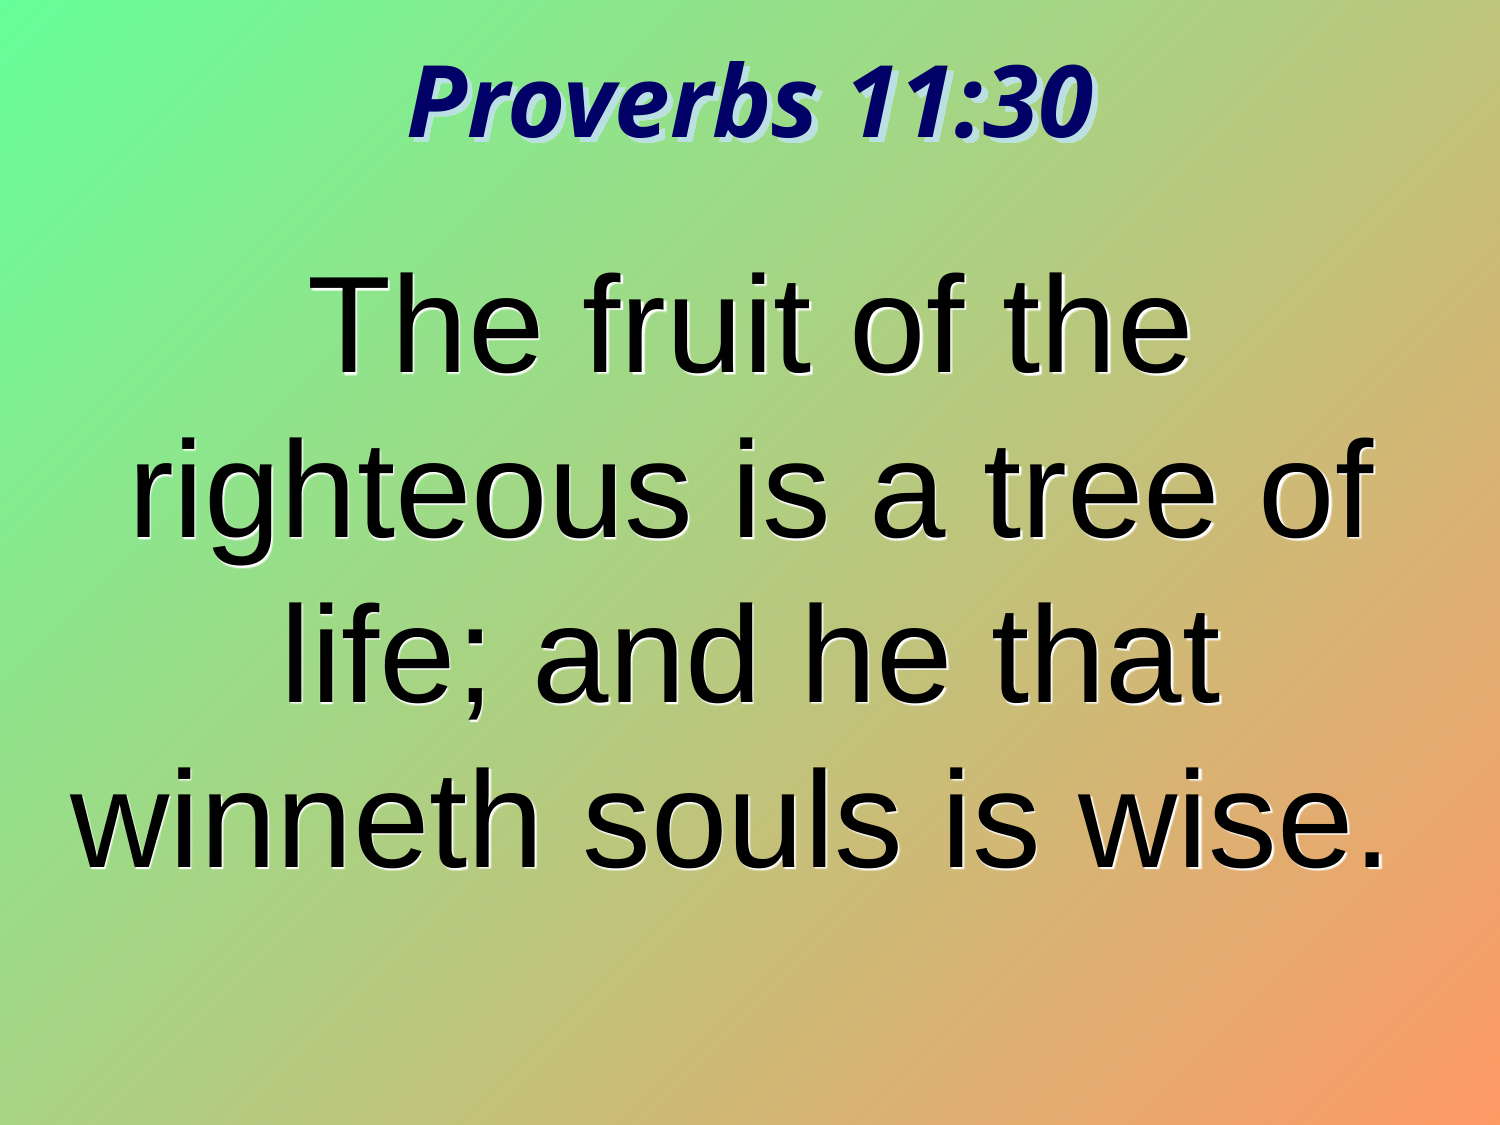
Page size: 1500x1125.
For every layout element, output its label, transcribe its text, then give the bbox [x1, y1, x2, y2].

text_box Proverbs 11:30 [0, 29, 1500, 165]
text_box The fruit of the righteous is a tree of life; and he that winneth souls is wise. [53, 227, 1449, 903]
